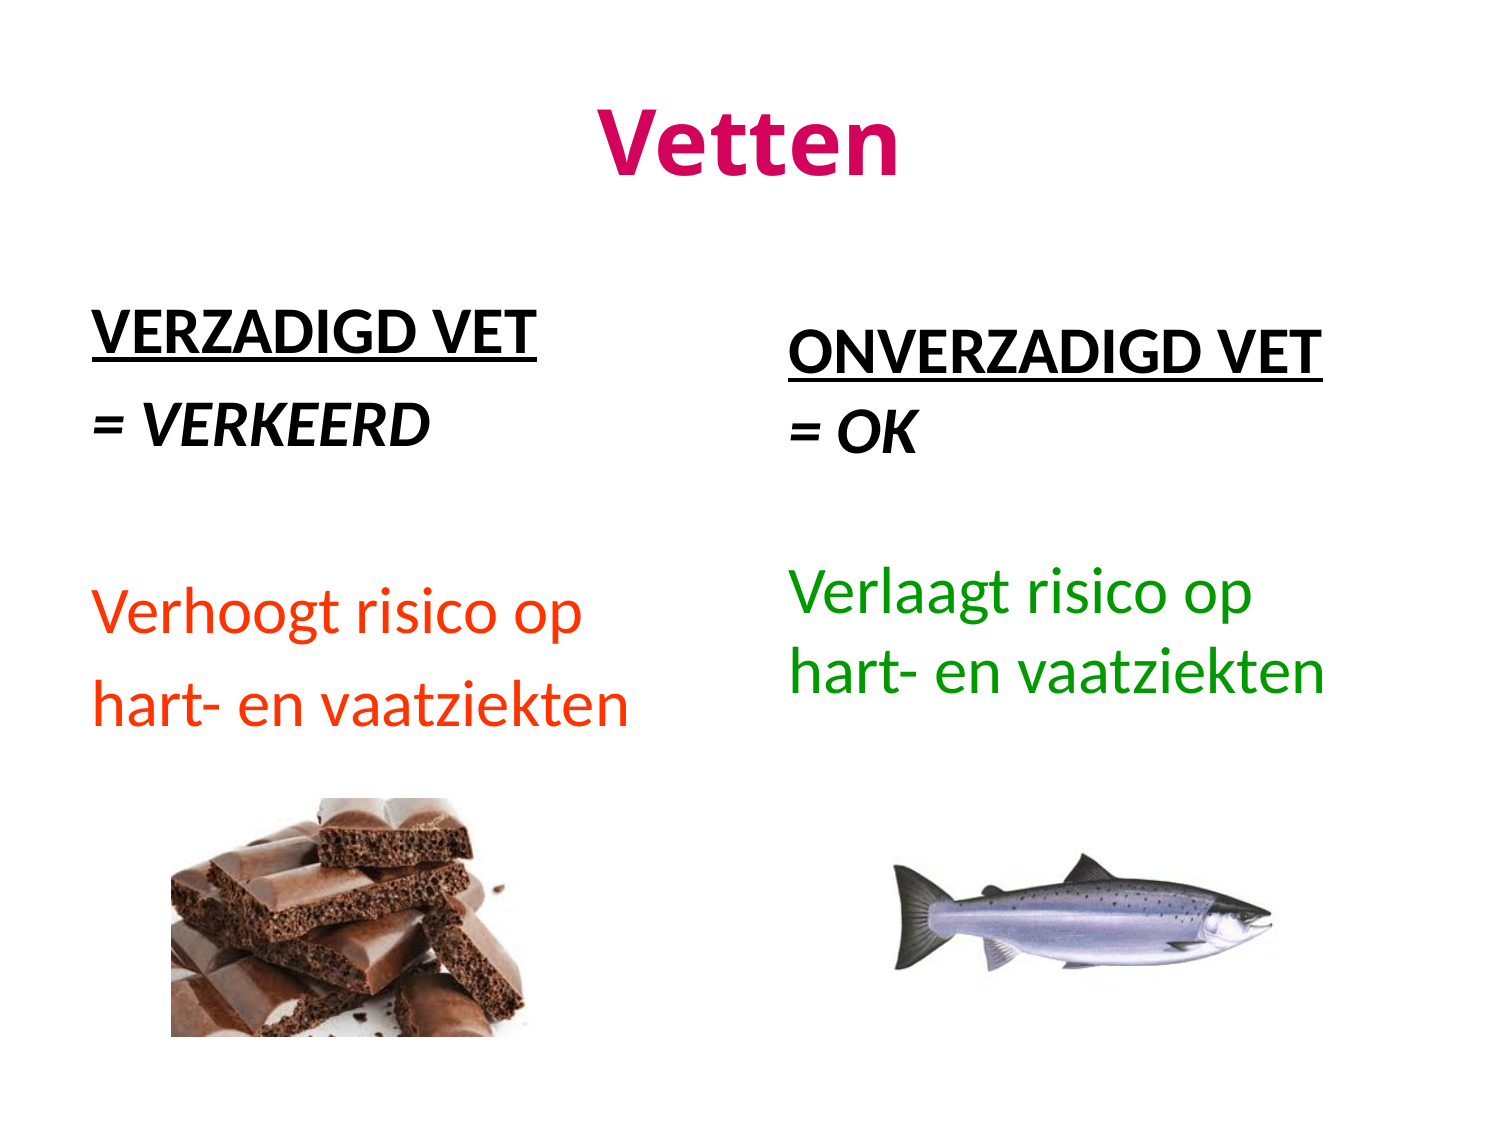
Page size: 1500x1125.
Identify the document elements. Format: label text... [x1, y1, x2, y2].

picture [170, 798, 529, 1037]
picture [891, 786, 1282, 1040]
text_box ONVERZADIGD VET = OK Verlaagt risico op hart- en vaatziekten [773, 219, 1412, 795]
list VERZADIGD VET = VERKEERD Verhoogt risico op hart- en vaatziekten [76, 278, 705, 1022]
title Vetten [75, 45, 1425, 233]
